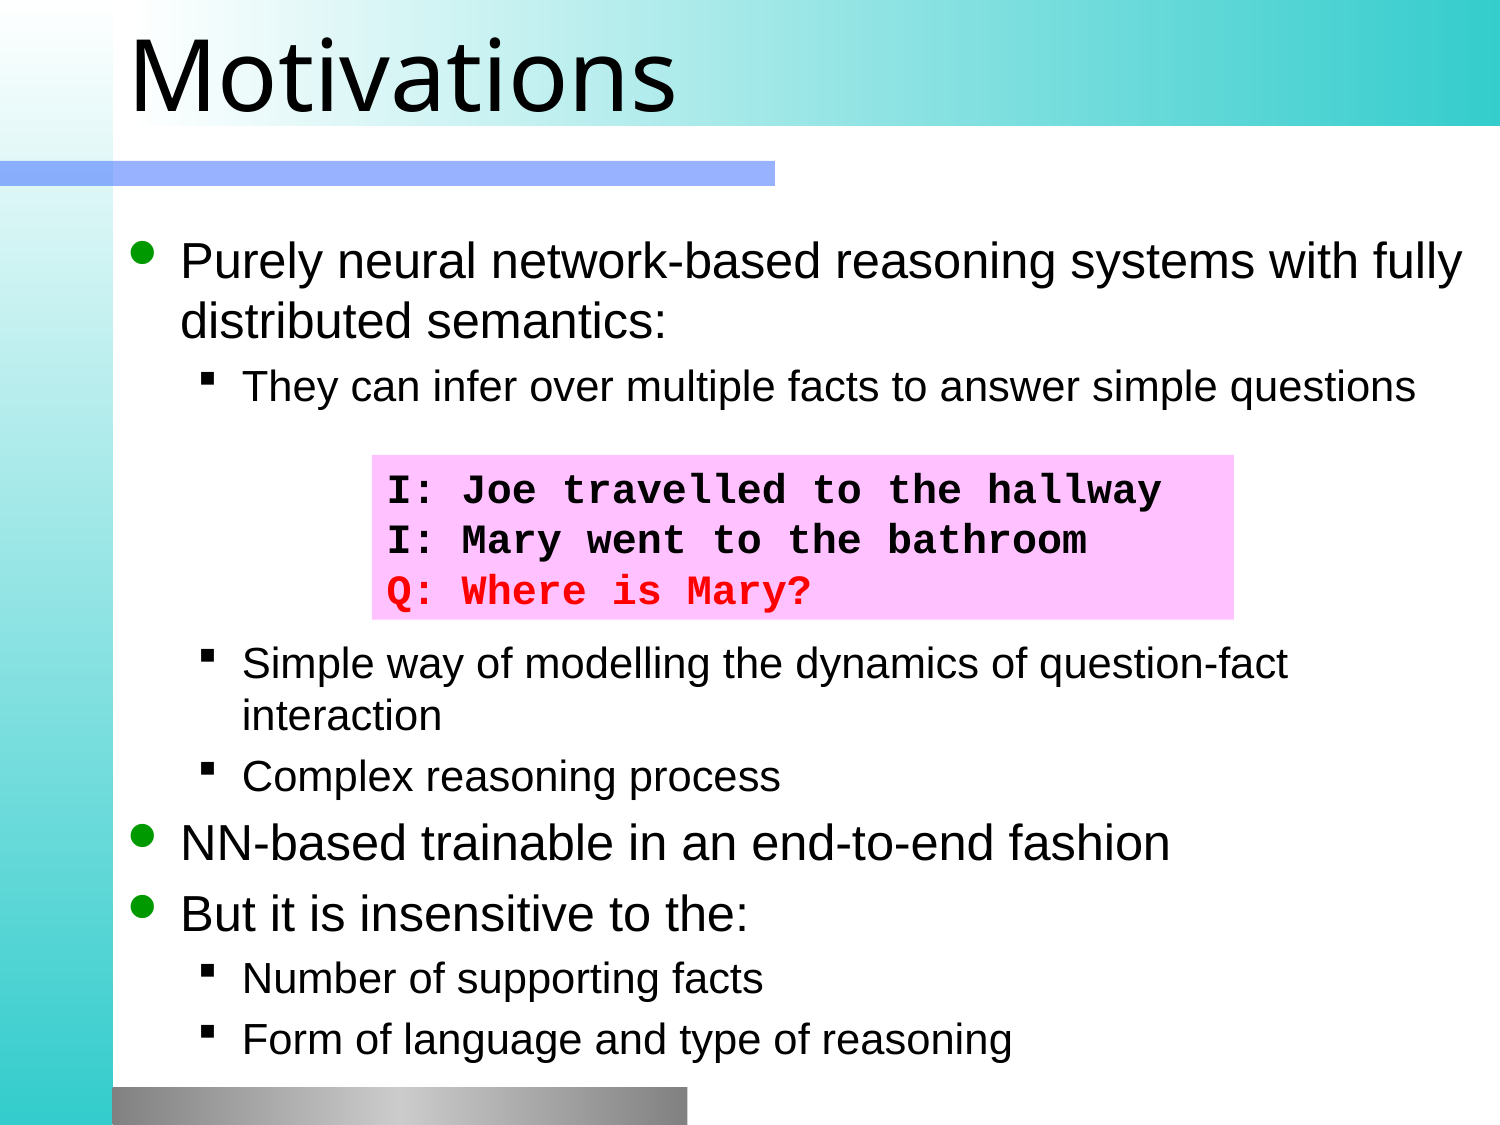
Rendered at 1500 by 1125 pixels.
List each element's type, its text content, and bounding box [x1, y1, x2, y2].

text_box I: Joe travelled to the hallway I: Mary went to the bathroom Q: Where is Mary? [371, 454, 1234, 620]
title Motivations [111, 6, 1500, 136]
list Purely neural network-based reasoning systems with fully distributed semantics: They can infer over multiple facts to answer simple questions Simple way of modelling the dynamics of question-fact interaction Complex reasoning process NN-based trainable in an end-to-end fashion But it is insensitive to the: Number of supporting facts Form of language and type of reasoning [111, 219, 1490, 1083]
